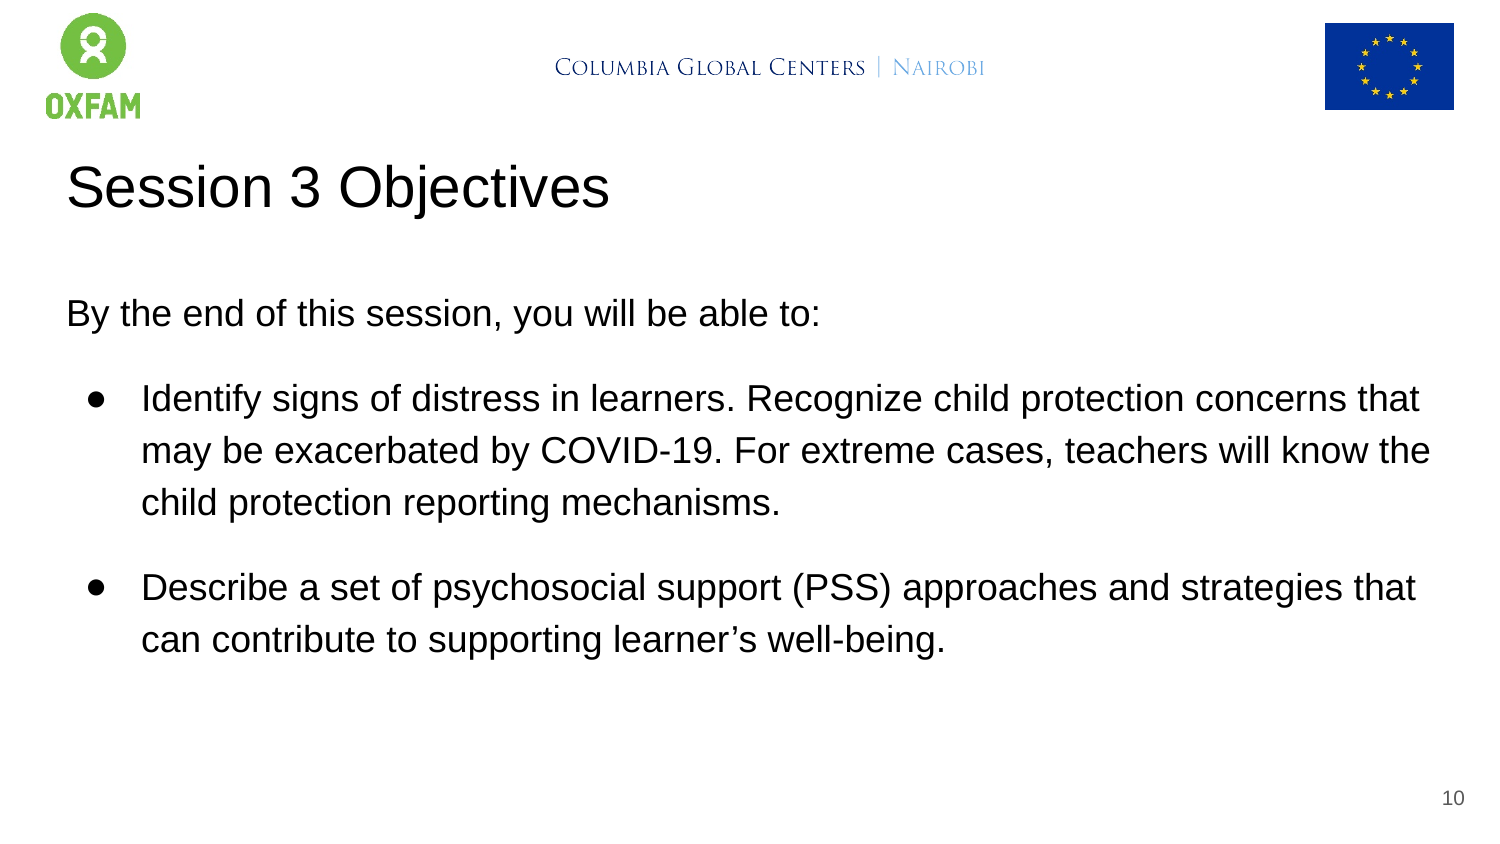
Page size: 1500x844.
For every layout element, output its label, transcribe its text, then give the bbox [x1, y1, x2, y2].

picture [1325, 23, 1455, 110]
list By the end of this session, you will be able to: Identify signs of distress in learners. Recognize child protection concerns that may be exacerbated by COVID-19. For extreme cases, teachers will know the child protection reporting mechanisms. Describe a set of psychosocial support (PSS) approaches and strategies that can contribute to supporting learner’s well-being. [51, 267, 1449, 710]
picture [530, 27, 1010, 106]
slide_number 10 [1389, 764, 1480, 830]
picture [45, 13, 141, 120]
title Session 3 Objectives [51, 134, 1449, 229]
